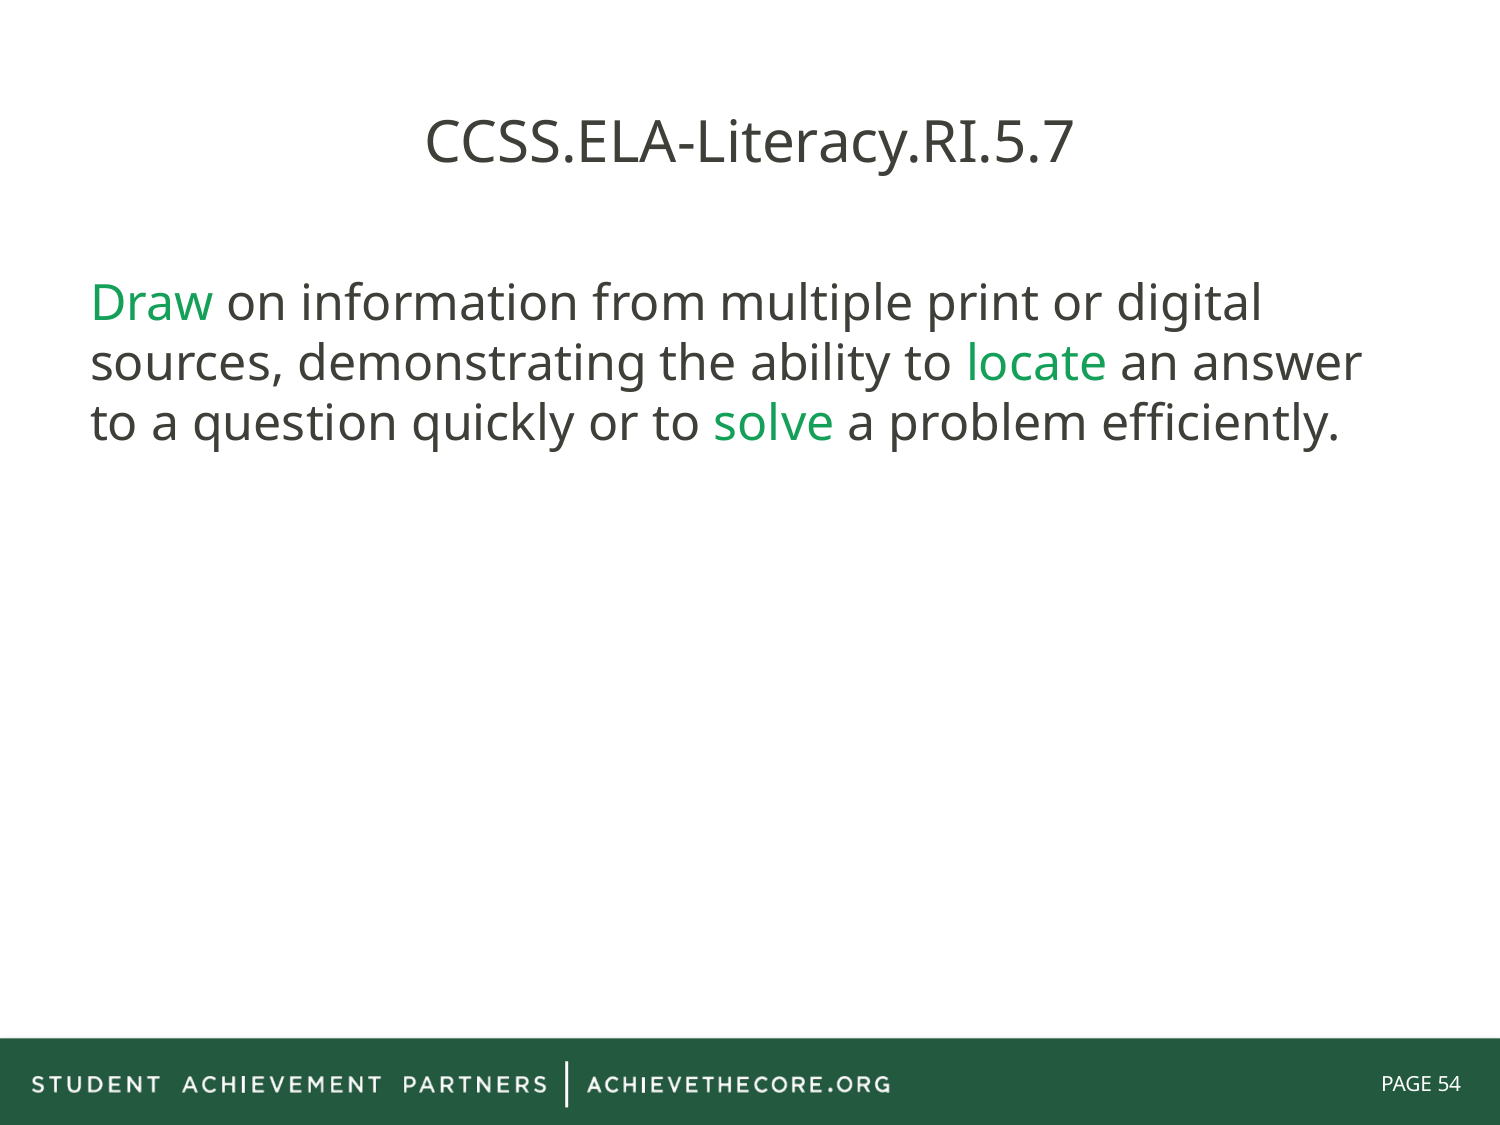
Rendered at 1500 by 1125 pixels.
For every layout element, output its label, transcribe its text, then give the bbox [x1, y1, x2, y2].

list Draw on information from multiple print or digital sources, demonstrating the ability to locate an answer to a question quickly or to solve a problem efficiently. [75, 262, 1425, 1005]
title CCSS.ELA-Literacy.RI.5.7 [75, 45, 1425, 233]
